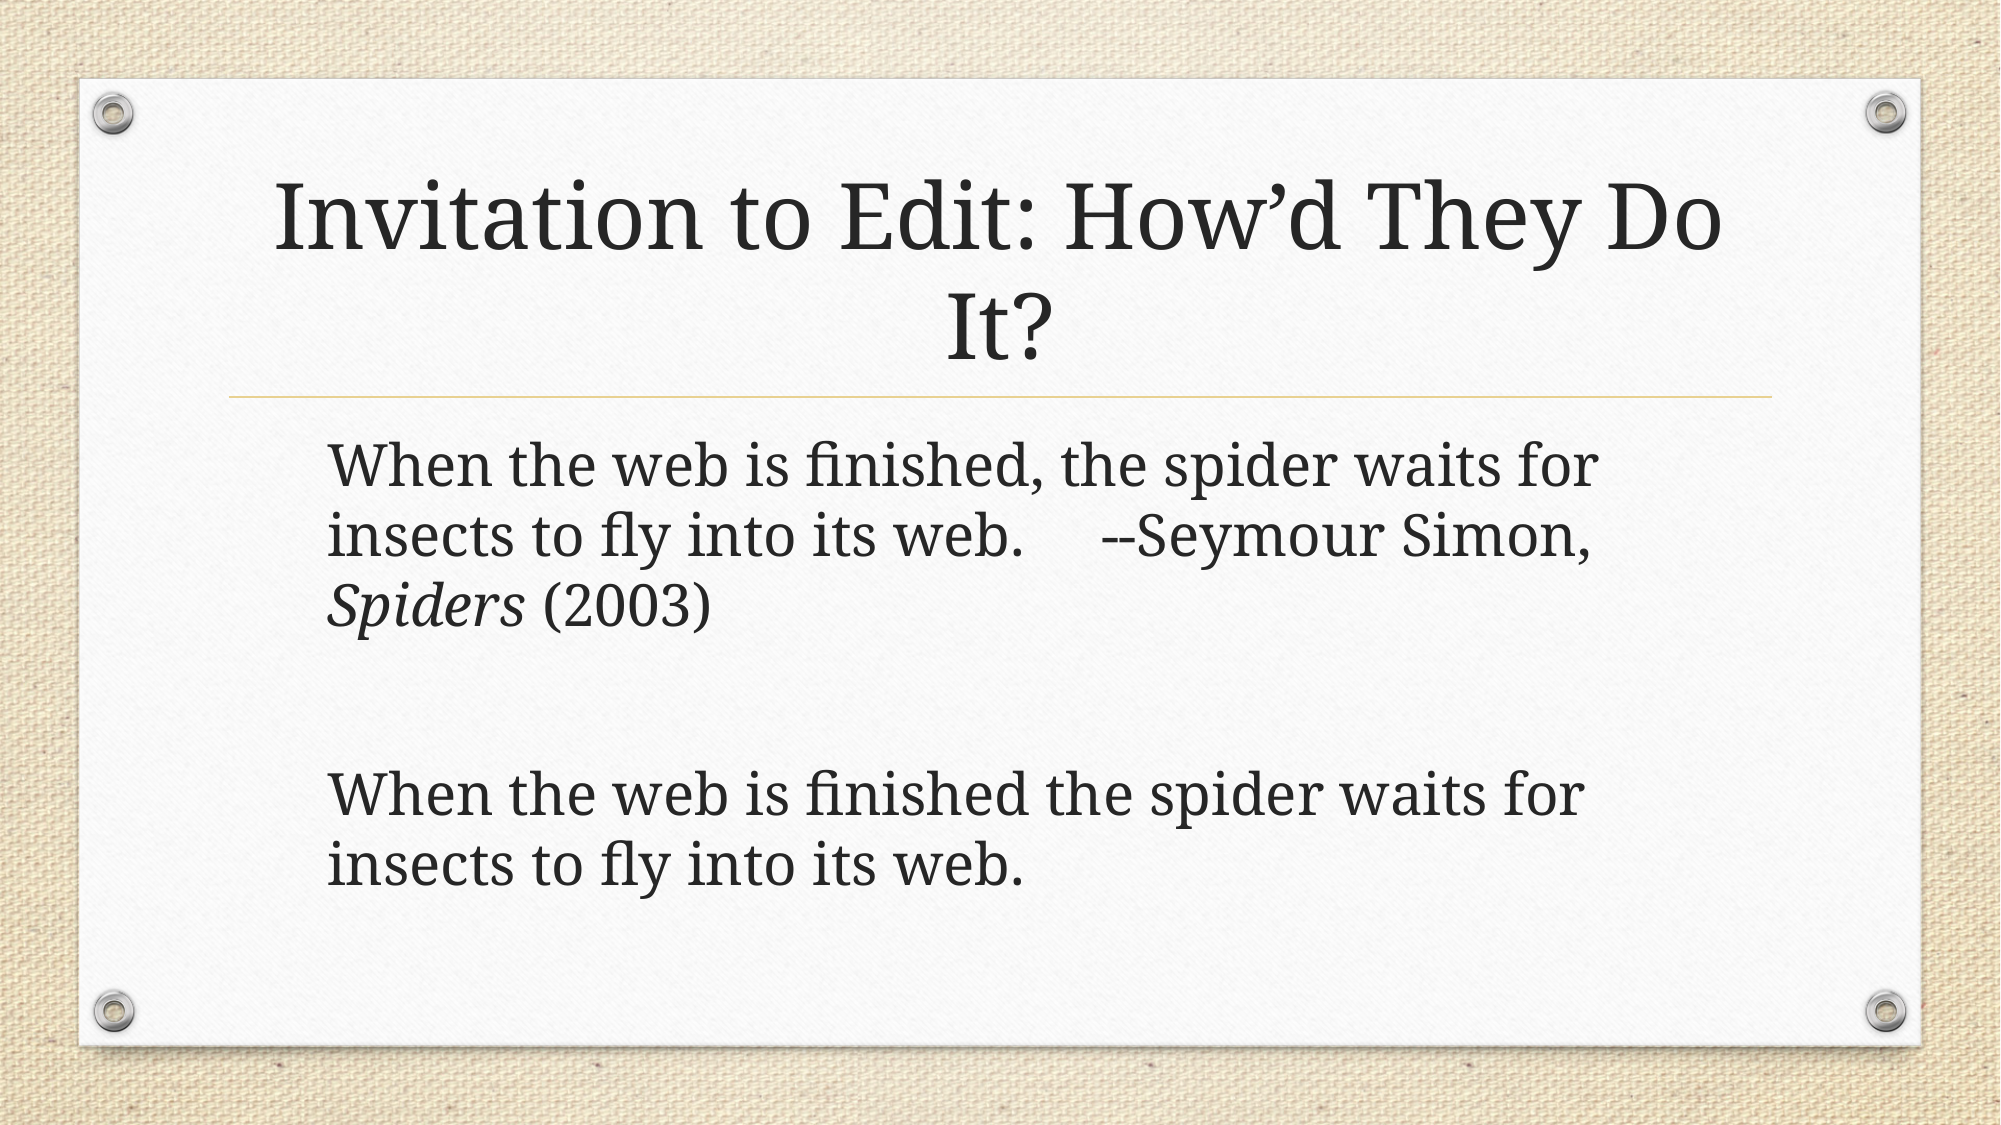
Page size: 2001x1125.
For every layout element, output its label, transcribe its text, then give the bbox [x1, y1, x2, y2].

picture [0, 0, 2001, 1125]
title Invitation to Edit: How’d They Do It? [212, 160, 1788, 376]
list When the web is finished, the spider waits for insects to fly into its web. --Seymour Simon, Spiders (2003) When the web is finished the spider waits for insects to fly into its web. [311, 420, 1715, 966]
